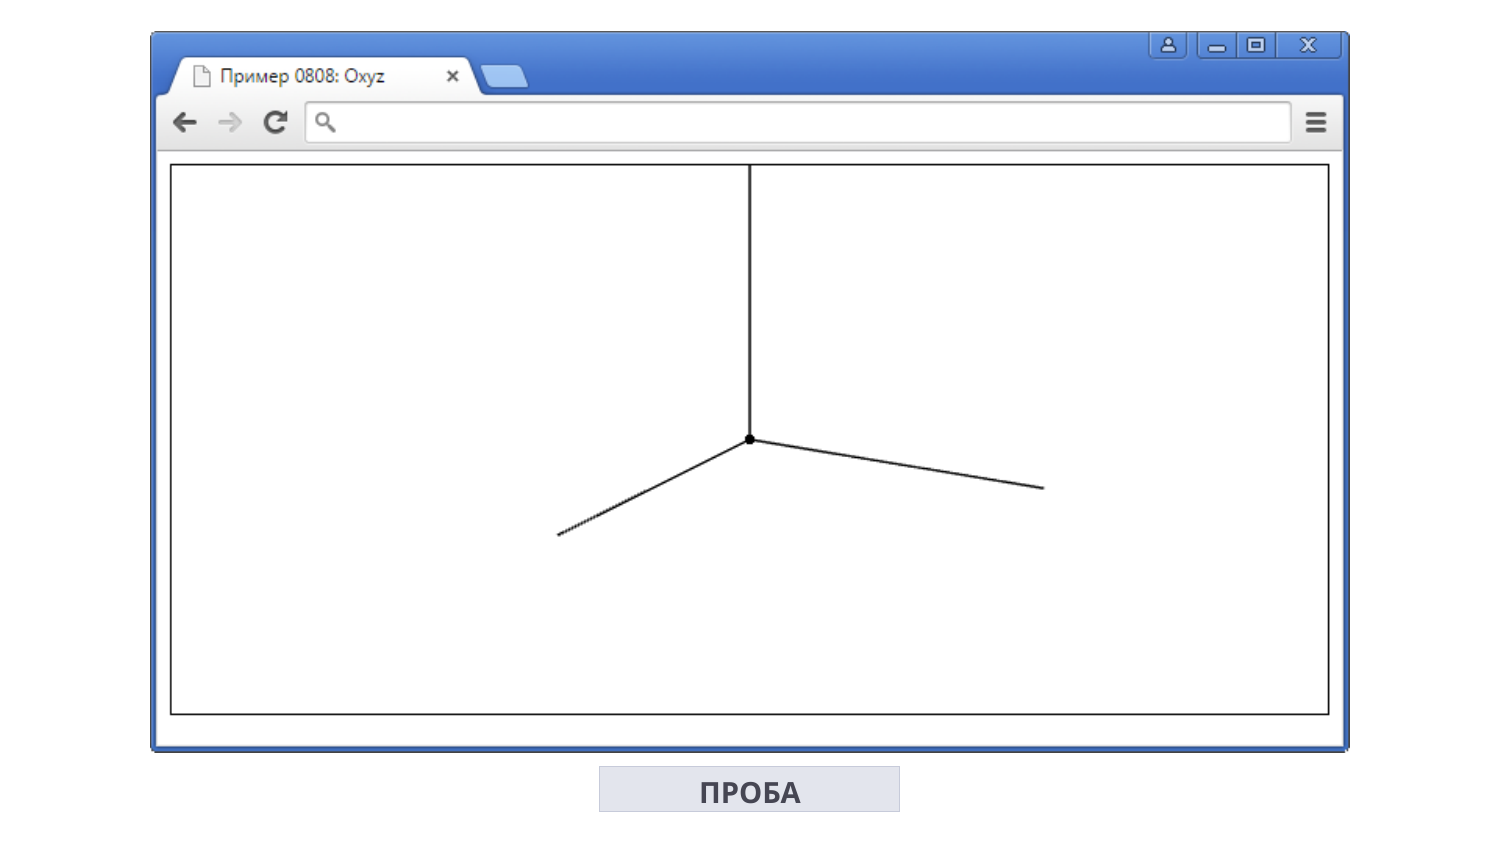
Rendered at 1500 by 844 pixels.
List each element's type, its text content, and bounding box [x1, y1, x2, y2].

picture [149, 31, 1351, 753]
text_box ПРОБА [599, 766, 900, 812]
